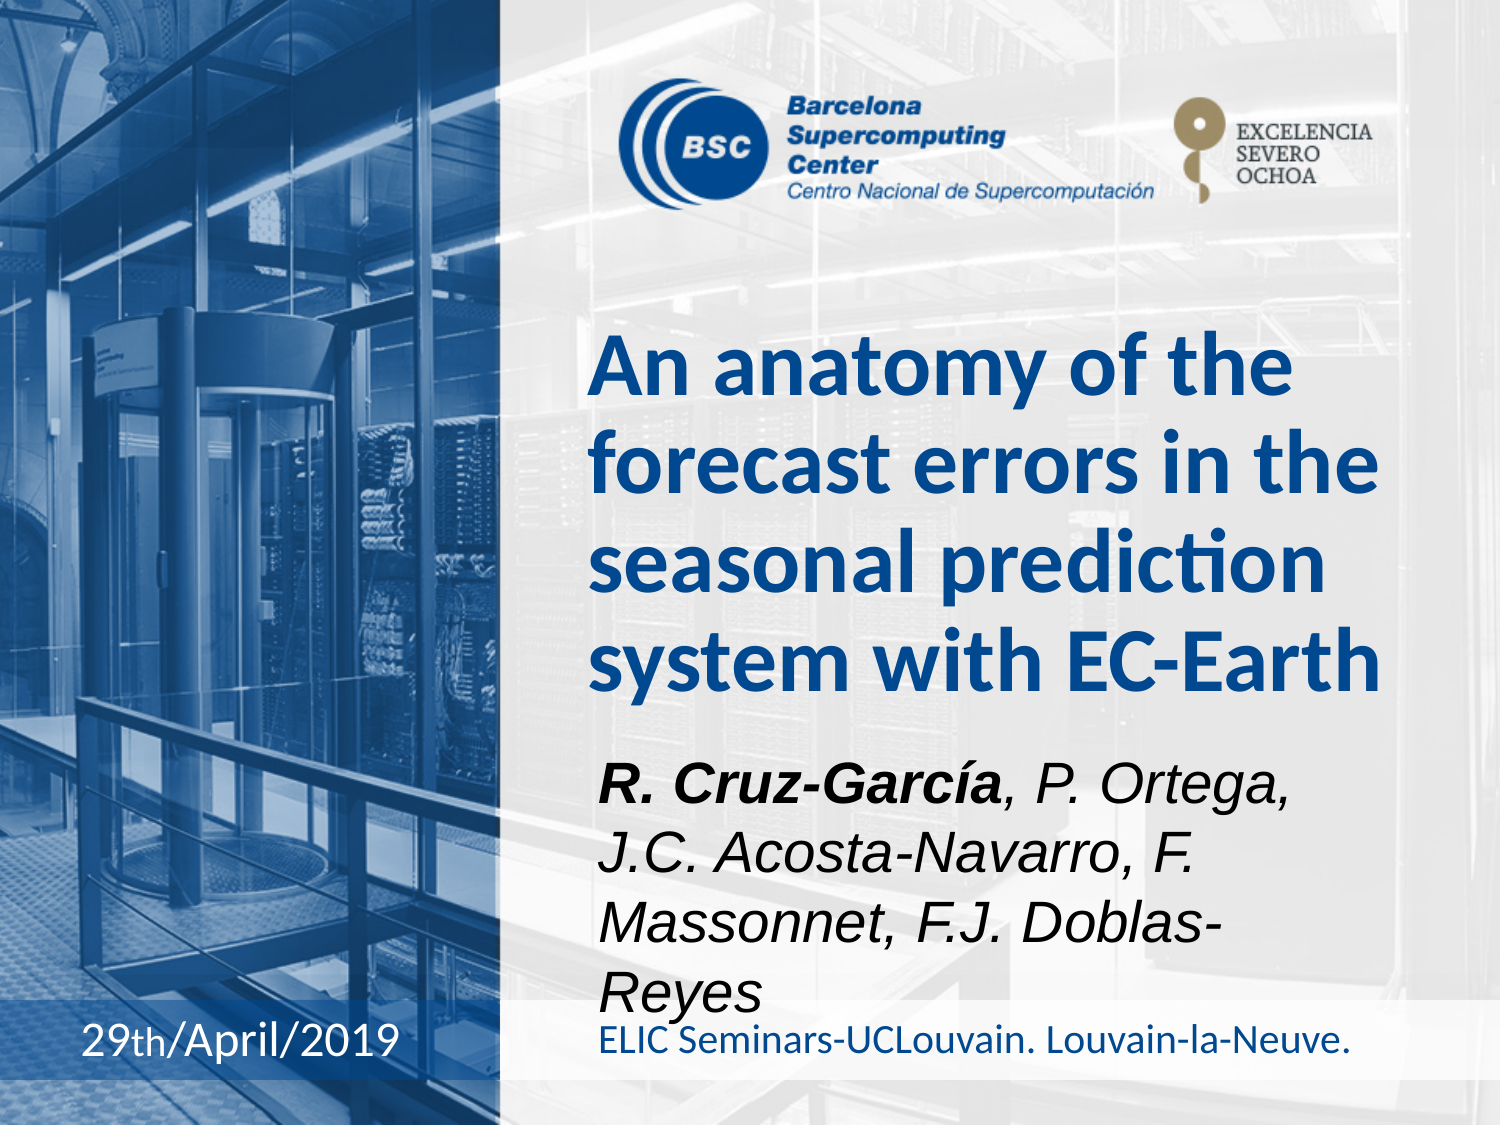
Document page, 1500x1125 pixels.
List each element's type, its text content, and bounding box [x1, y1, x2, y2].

title An anatomy of the forecast errors in the seasonal prediction system with EC-Earth [572, 267, 1436, 760]
subtitle R. Cruz-García, P. Ortega, J.C. Acosta-Navarro, F. Massonnet, F.J. Doblas-Reyes [583, 857, 1350, 993]
list ELIC Seminars-UCLouvain. Louvain-la-Neuve. [583, 999, 1500, 1080]
picture [0, 0, 1500, 1125]
list 29th/April/2019 [40, 999, 441, 1080]
